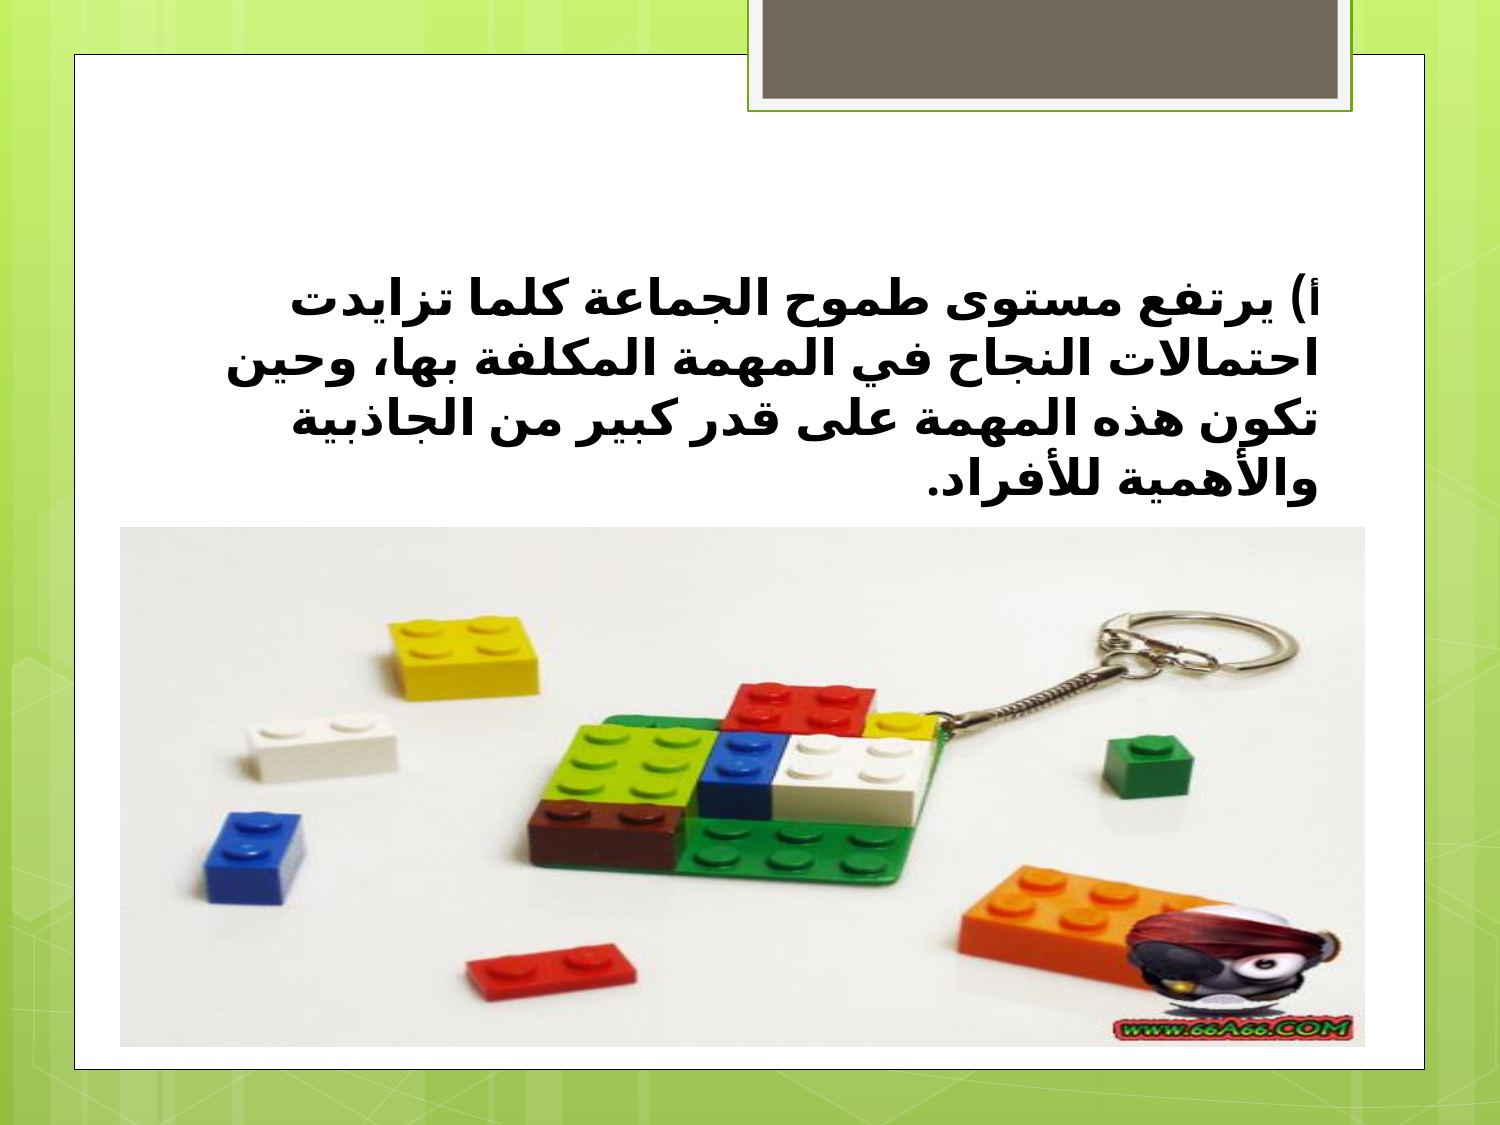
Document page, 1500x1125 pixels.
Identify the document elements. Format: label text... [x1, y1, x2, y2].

text_box أ‌) يرتفع مستوى طموح الجماعة كلما تزايدت احتمالات النجاح في المهمة المكلفة بها، وحين تكون هذه المهمة على قدر كبير من الجاذبية والأهمية للأفراد. [128, 257, 1336, 525]
picture [119, 526, 1365, 1048]
